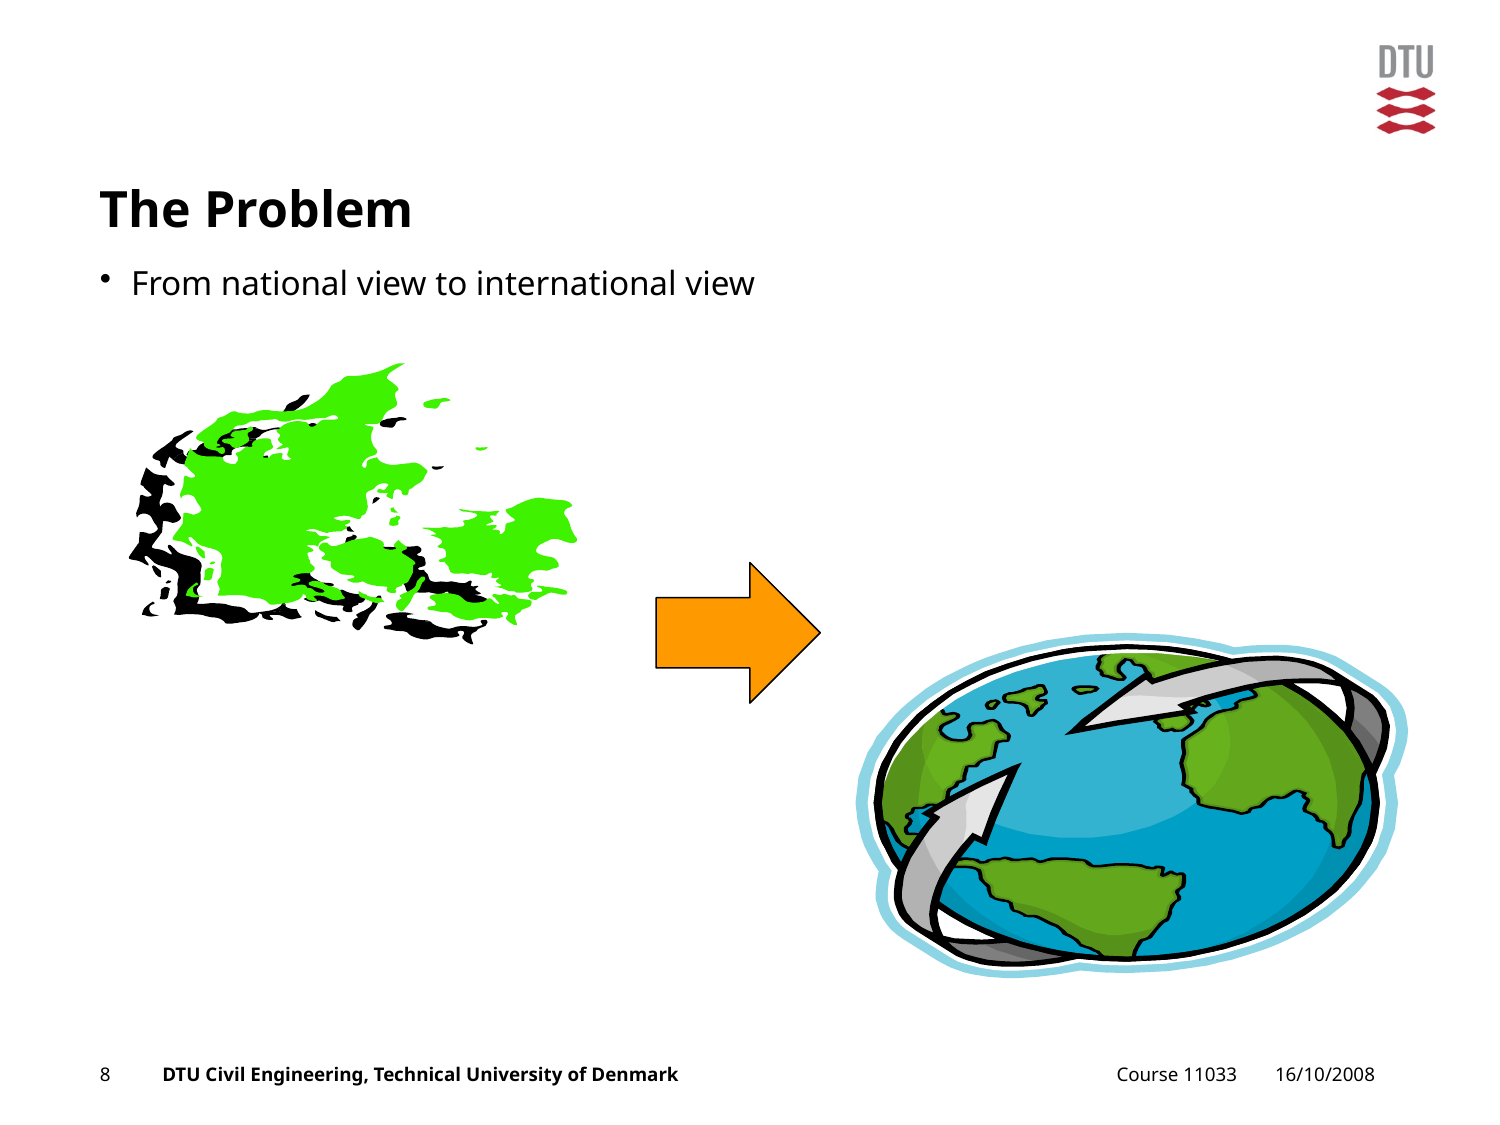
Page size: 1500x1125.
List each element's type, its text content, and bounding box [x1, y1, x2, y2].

picture [855, 632, 1409, 979]
list From national view to international view [99, 262, 1376, 1012]
picture [128, 363, 578, 645]
picture [1356, 45, 1436, 134]
title The Problem [99, 49, 1376, 238]
text_box [656, 562, 821, 704]
